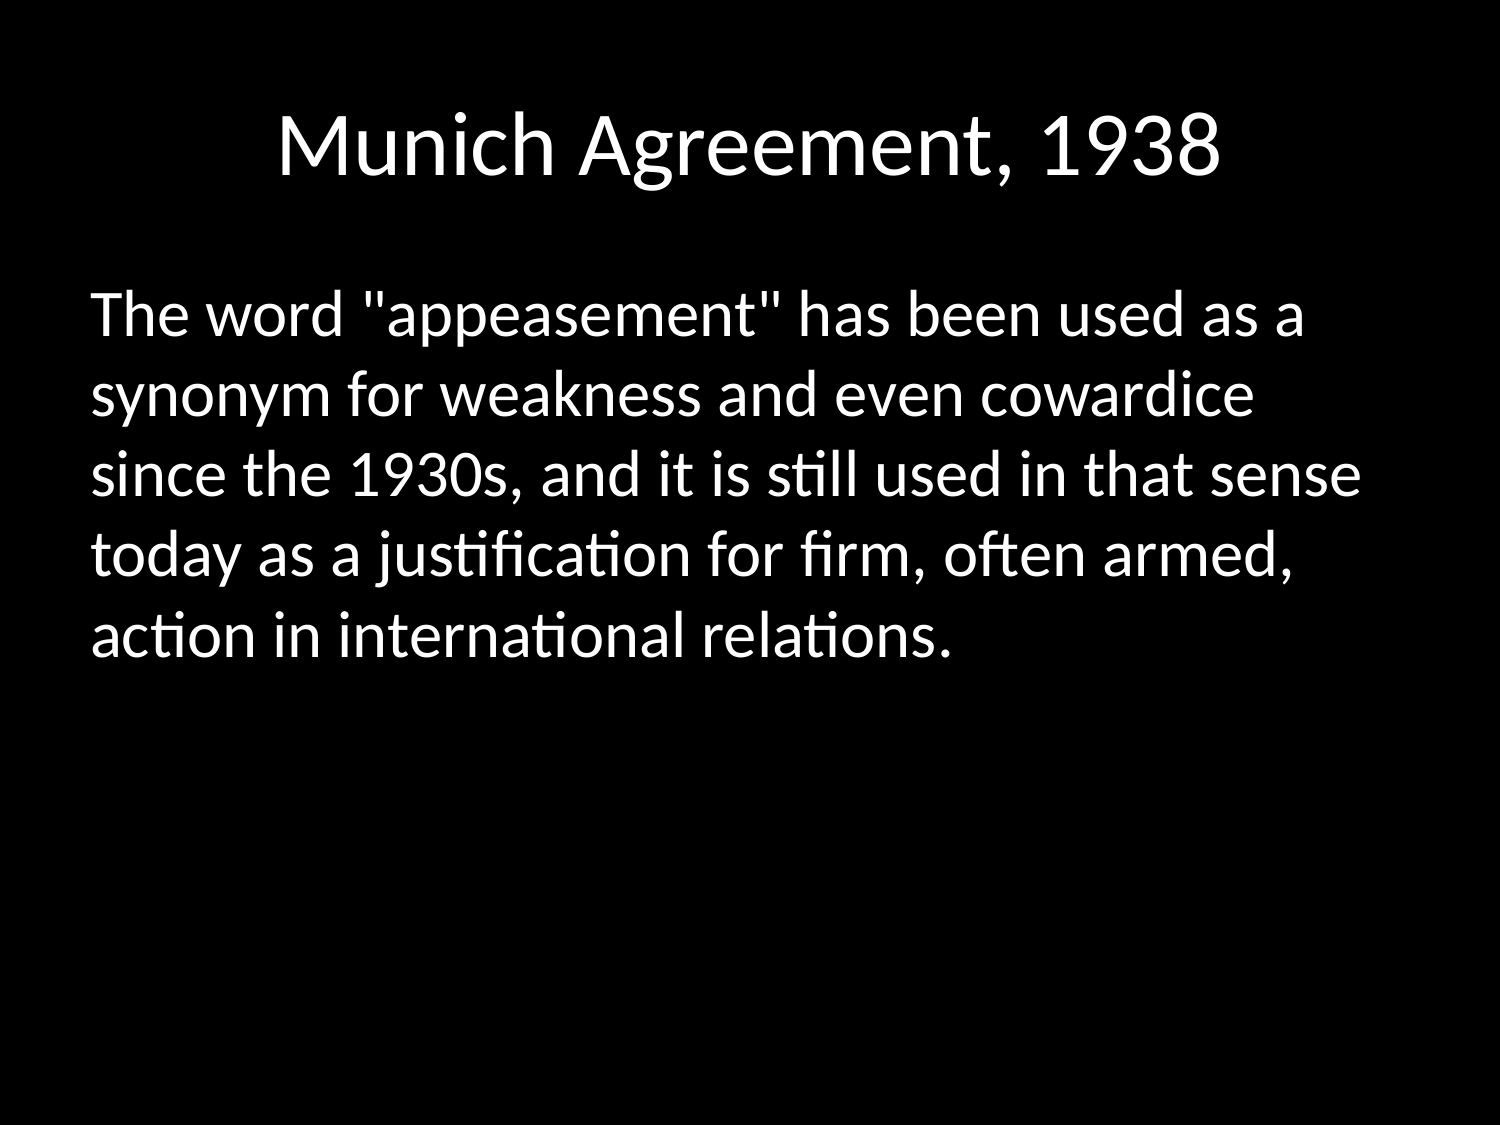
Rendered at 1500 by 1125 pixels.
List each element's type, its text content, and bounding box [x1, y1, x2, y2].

title Munich Agreement, 1938 [75, 45, 1425, 233]
list The word "appeasement" has been used as a synonym for weakness and even cowardice since the 1930s, and it is still used in that sense today as a justification for firm, often armed, action in international relations. [75, 262, 1388, 763]
